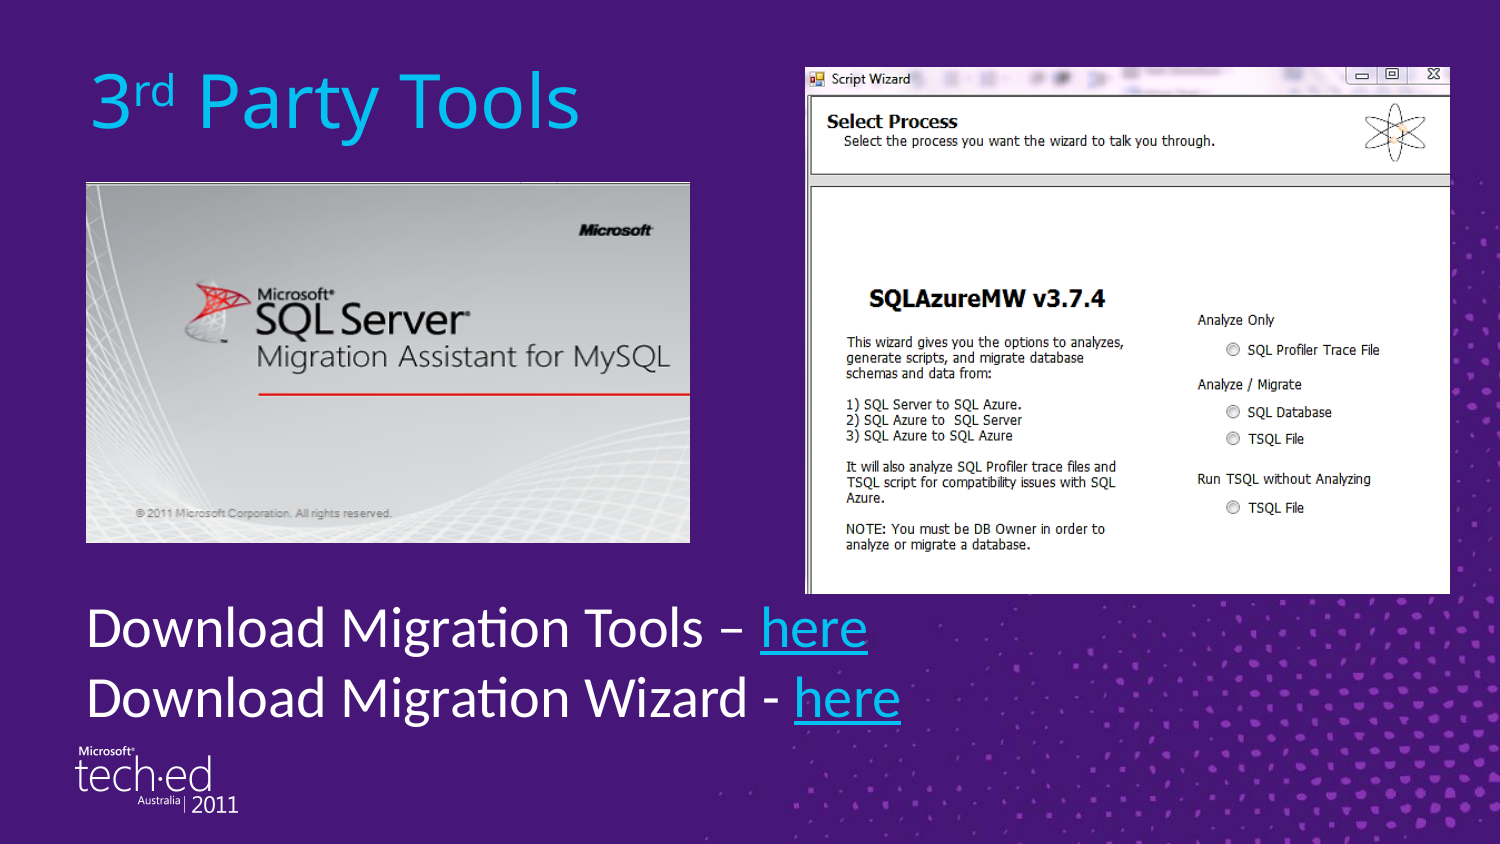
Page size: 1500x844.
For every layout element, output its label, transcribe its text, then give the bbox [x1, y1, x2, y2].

title 3rd Party Tools [75, 40, 1425, 157]
text_box Download Migration Tools – here Download Migration Wizard - here [86, 588, 1293, 729]
picture [0, 0, 1500, 844]
